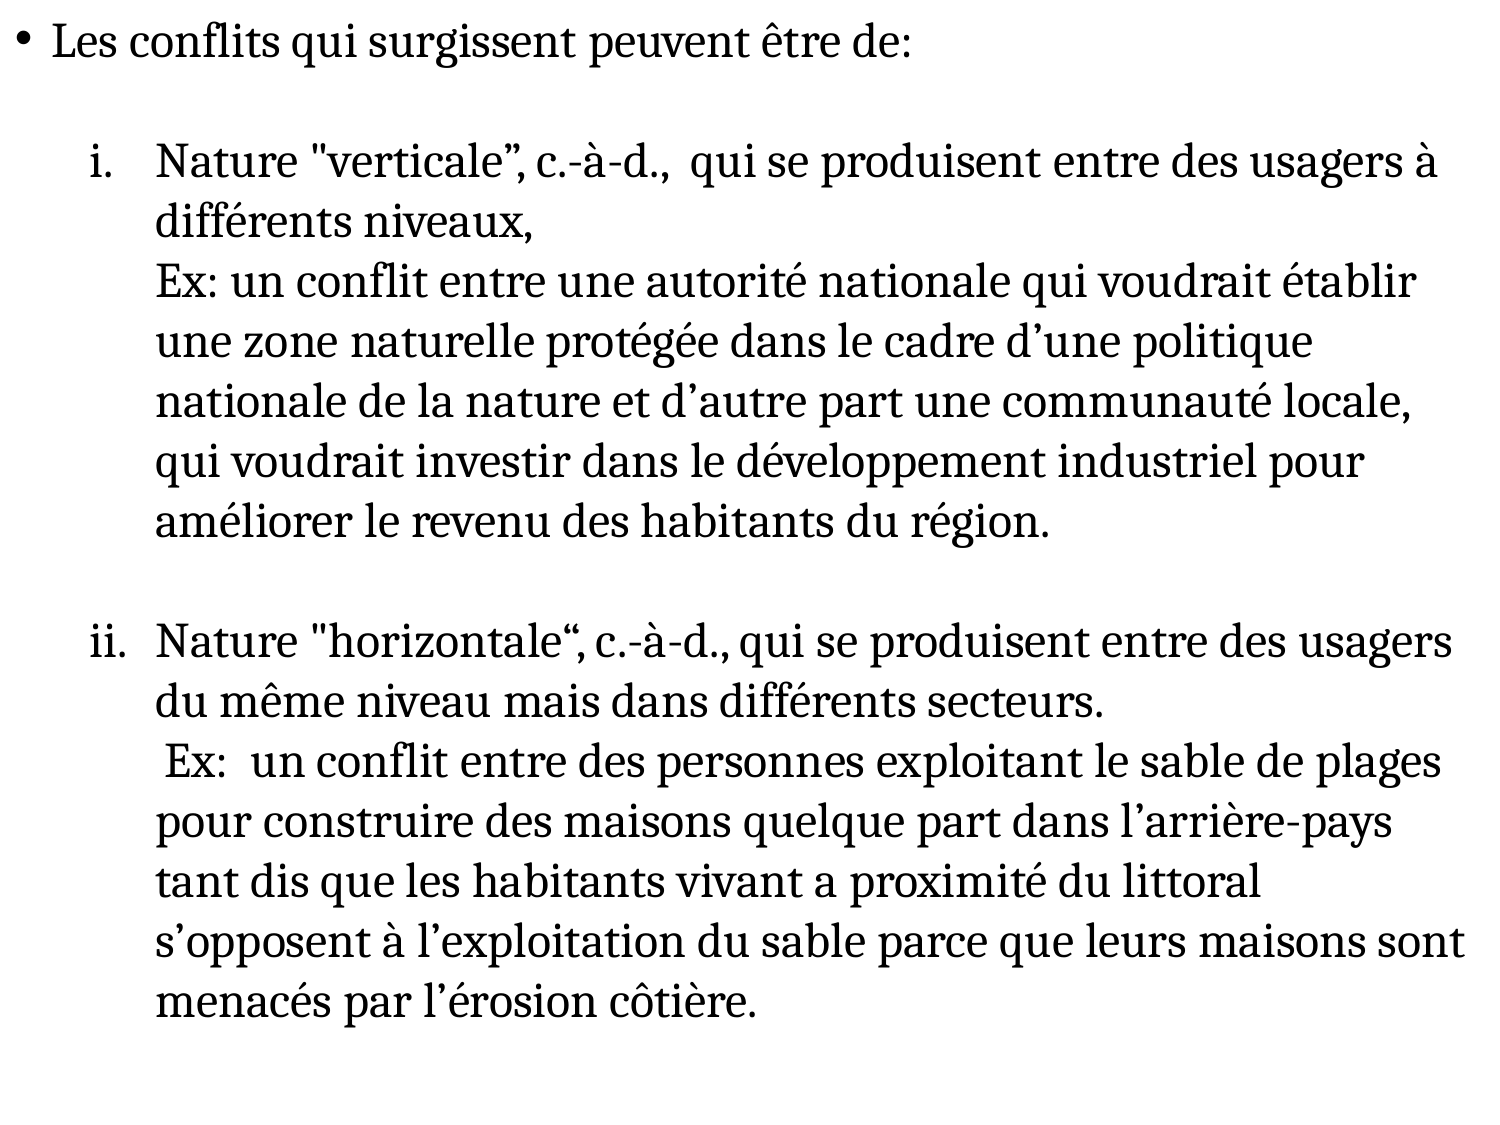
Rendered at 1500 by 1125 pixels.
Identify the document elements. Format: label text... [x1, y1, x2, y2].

text_box Les conflits qui surgissent peuvent être de: Nature "verticale”, c.-à-d., qui se produisent entre des usagers à différents niveaux, Ex: un conflit entre une autorité nationale qui voudrait établir une zone naturelle protégée dans le cadre d’une politique nationale de la nature et d’autre part une communauté locale, qui voudrait investir dans le développement industriel pour améliorer le revenu des habitants du région. Nature "horizontale“, c.-à-d., qui se produisent entre des usagers du même niveau mais dans différents secteurs. Ex: un conflit entre des personnes exploitant le sable de plages pour construire des maisons quelque part dans l’arrière-pays tant dis que les habitants vivant a proximité du littoral s’opposent à l’exploitation du sable parce que leurs maisons sont menacés par l’érosion côtière. [0, 0, 1500, 1095]
